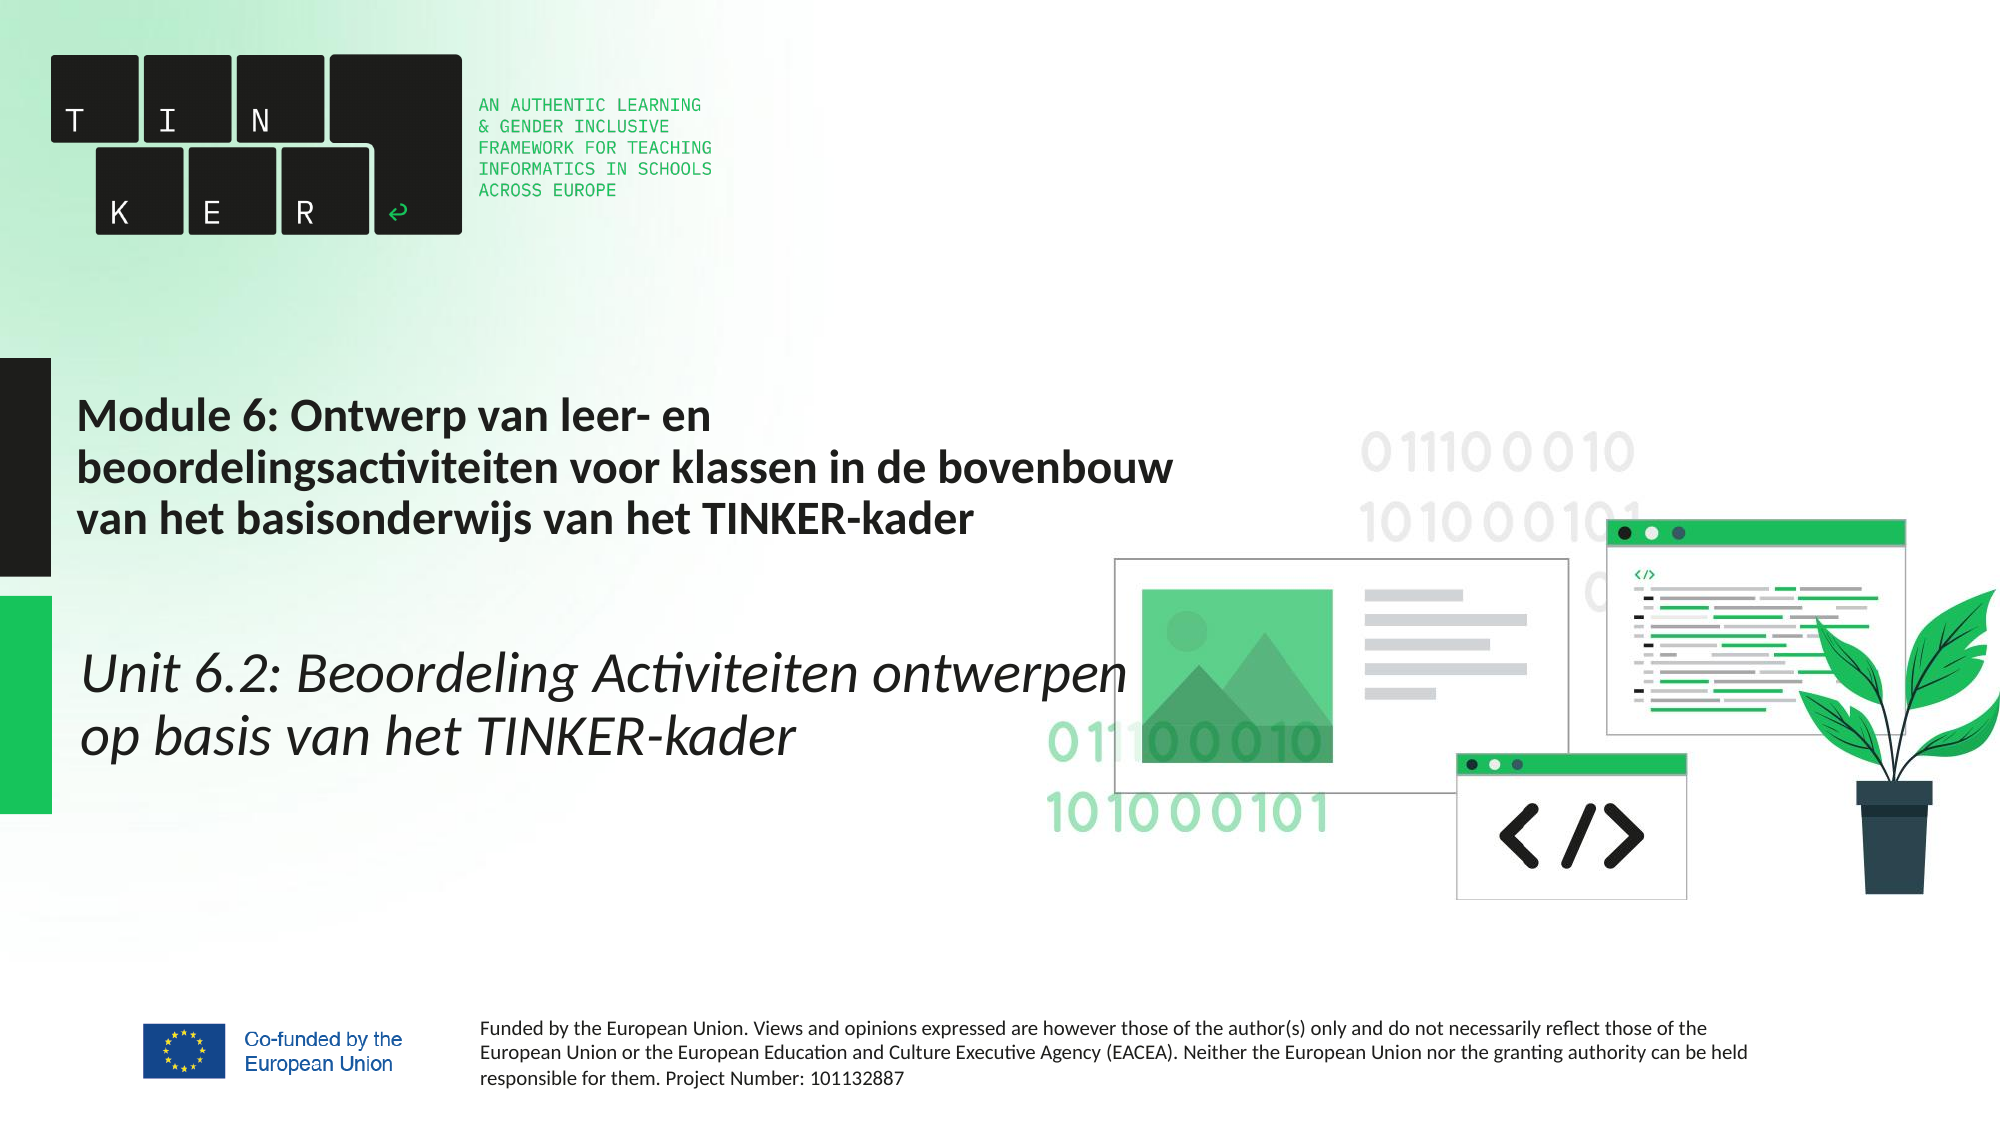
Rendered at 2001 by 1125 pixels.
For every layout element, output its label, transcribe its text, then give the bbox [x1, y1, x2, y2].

subtitle Unit 6.2: Beoordeling Activiteiten ontwerpen op basis van het TINKER-kader [65, 599, 1197, 812]
title Module 6: Ontwerp van leer- en beoordelingsactiviteiten voor klassen in de bovenbouw van het basisonderwijs van het TINKER-kader [61, 358, 1196, 578]
picture [1047, 431, 2000, 900]
picture [0, 0, 843, 1125]
